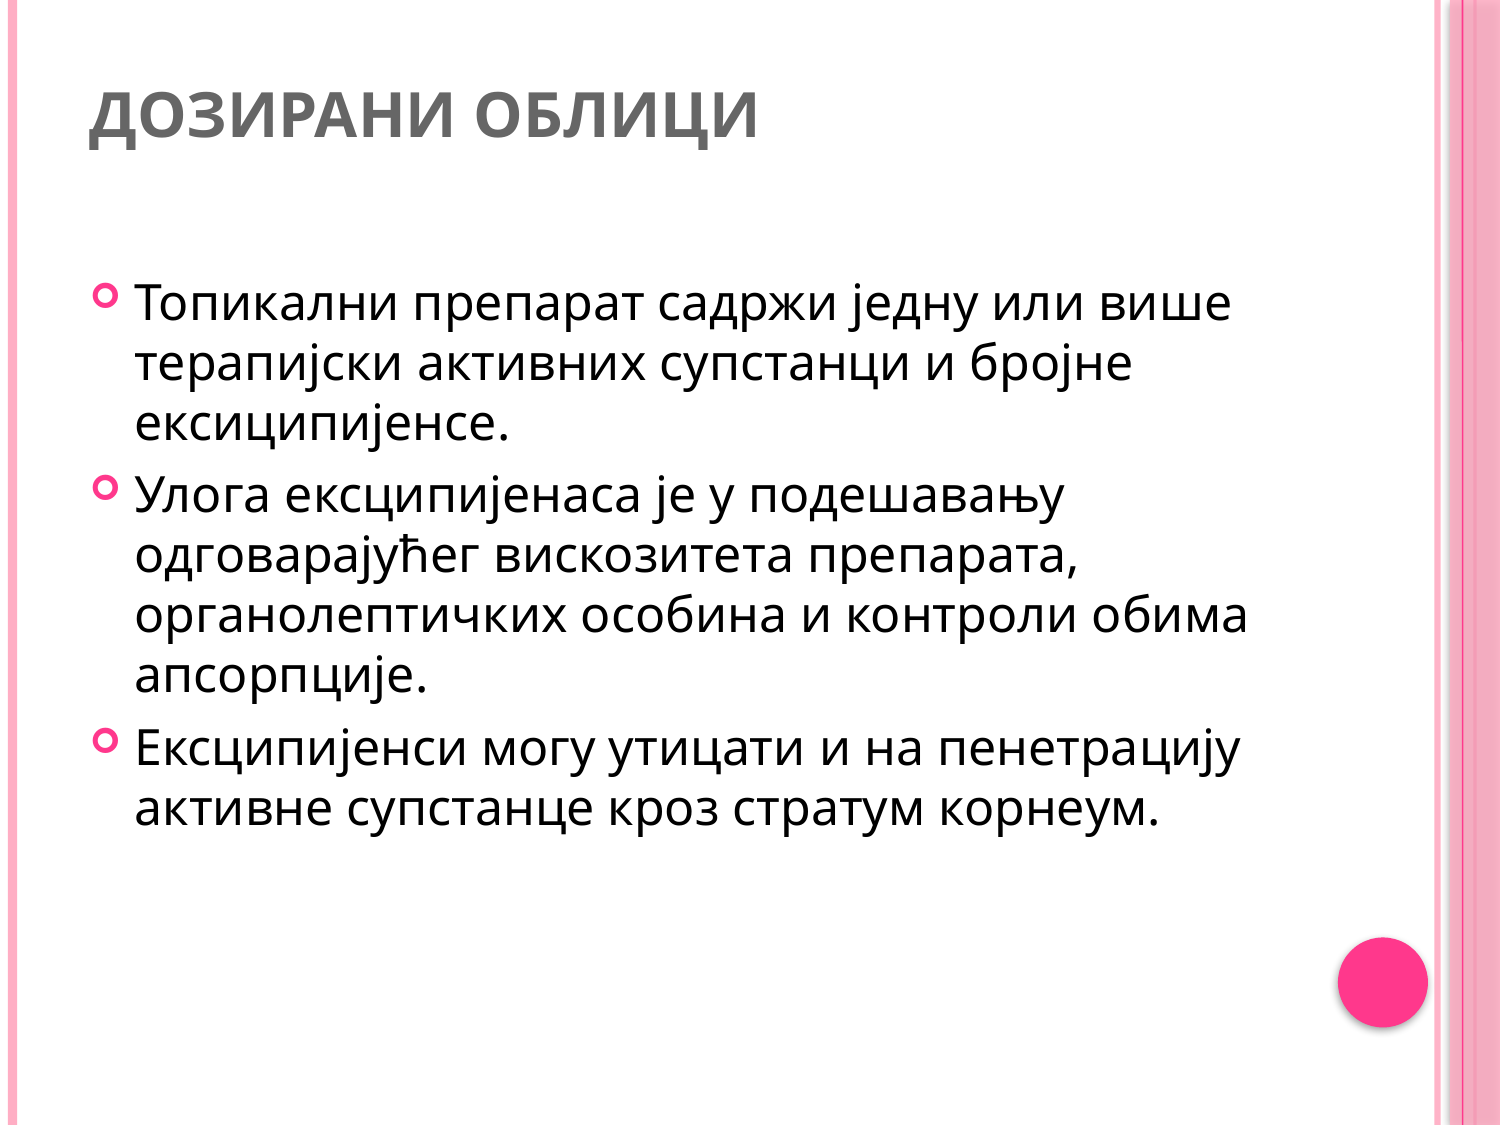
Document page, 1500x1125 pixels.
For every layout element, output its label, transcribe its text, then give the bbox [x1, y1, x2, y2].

title Дозирани облици [75, 45, 1300, 233]
list Топикални препарат садржи једну или више терапијски активних супстанци и бројне ексиципијенсе. Улога ексципијенаса је у подешавању одговарајућег вискозитета препарата, органолептичких особина и контроли обима апсорпције. Ексципијенси могу утицати и на пенетрацију активне супстанце кроз стратум корнеум. [75, 262, 1300, 1062]
